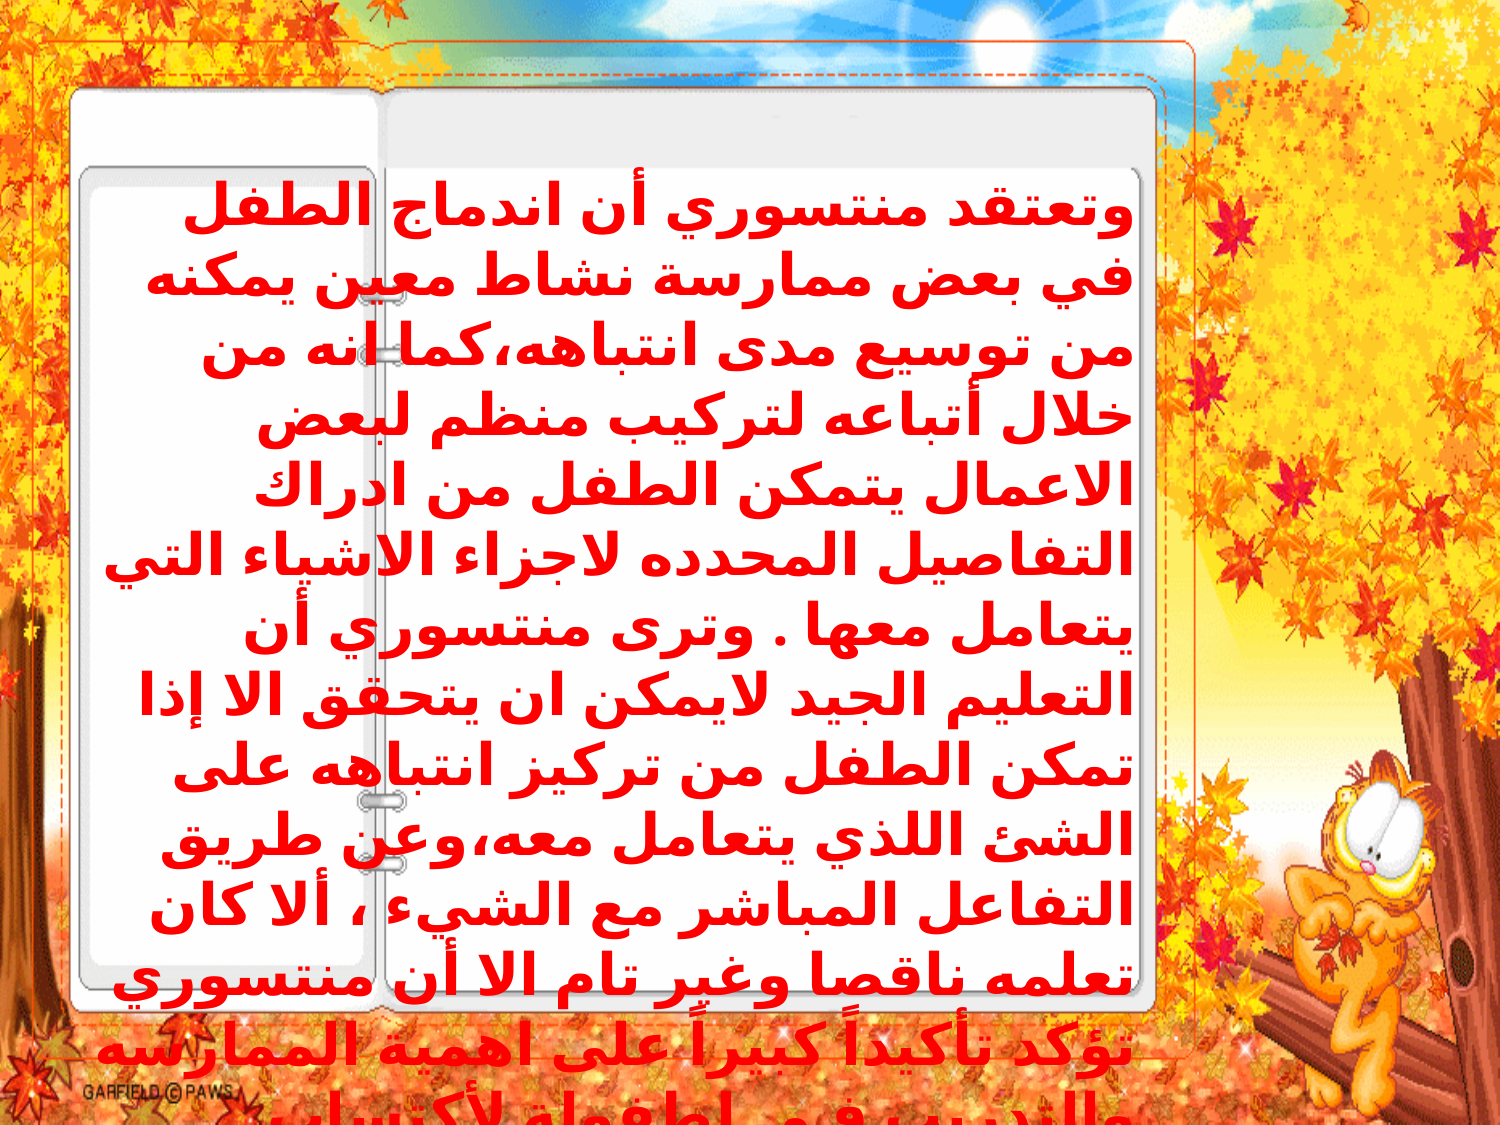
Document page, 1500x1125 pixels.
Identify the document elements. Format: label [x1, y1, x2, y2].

list [0, 0, 1500, 1125]
